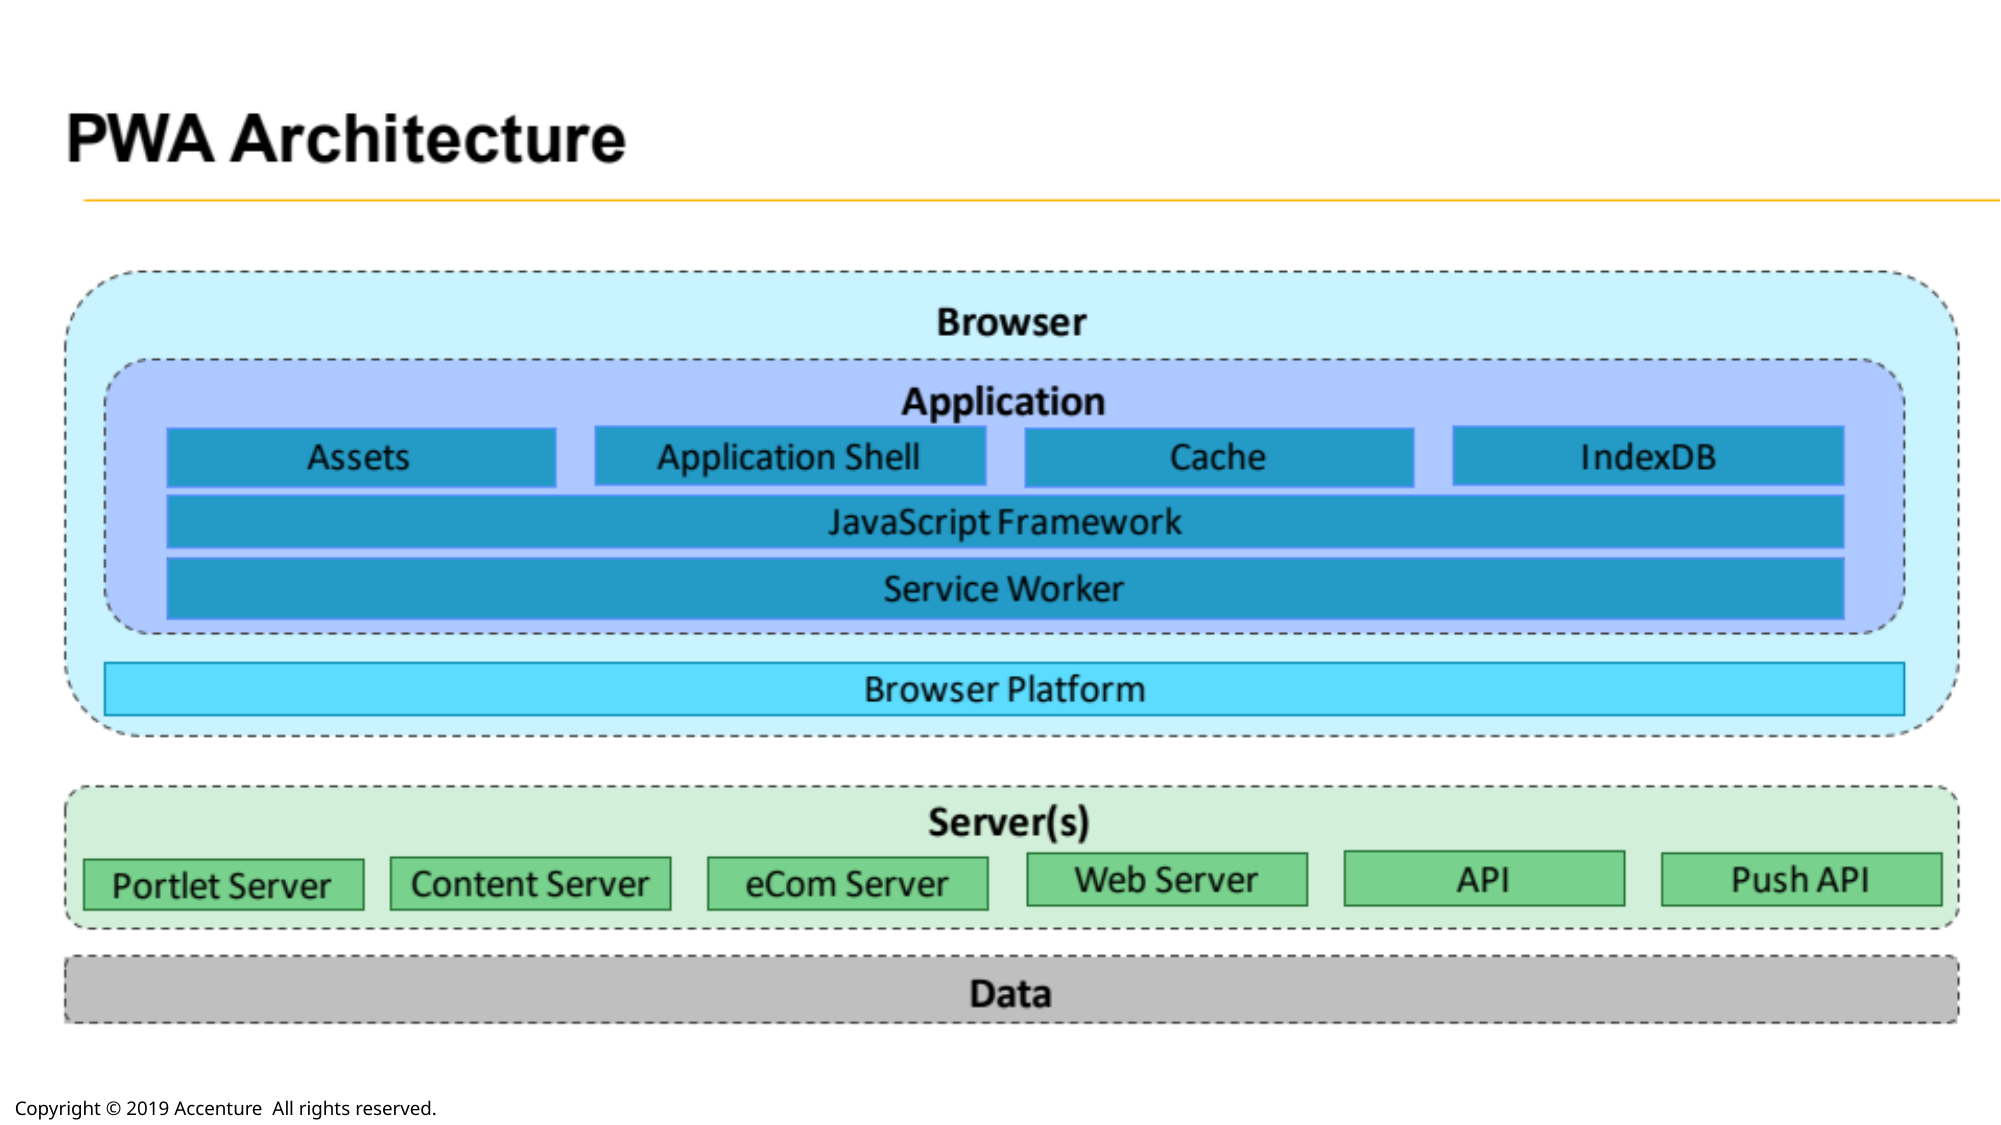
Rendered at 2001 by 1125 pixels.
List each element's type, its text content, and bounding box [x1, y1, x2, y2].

text_box Copyright © 2019 Accenture All rights reserved. [0, 1088, 473, 1122]
picture [0, 0, 2000, 1067]
